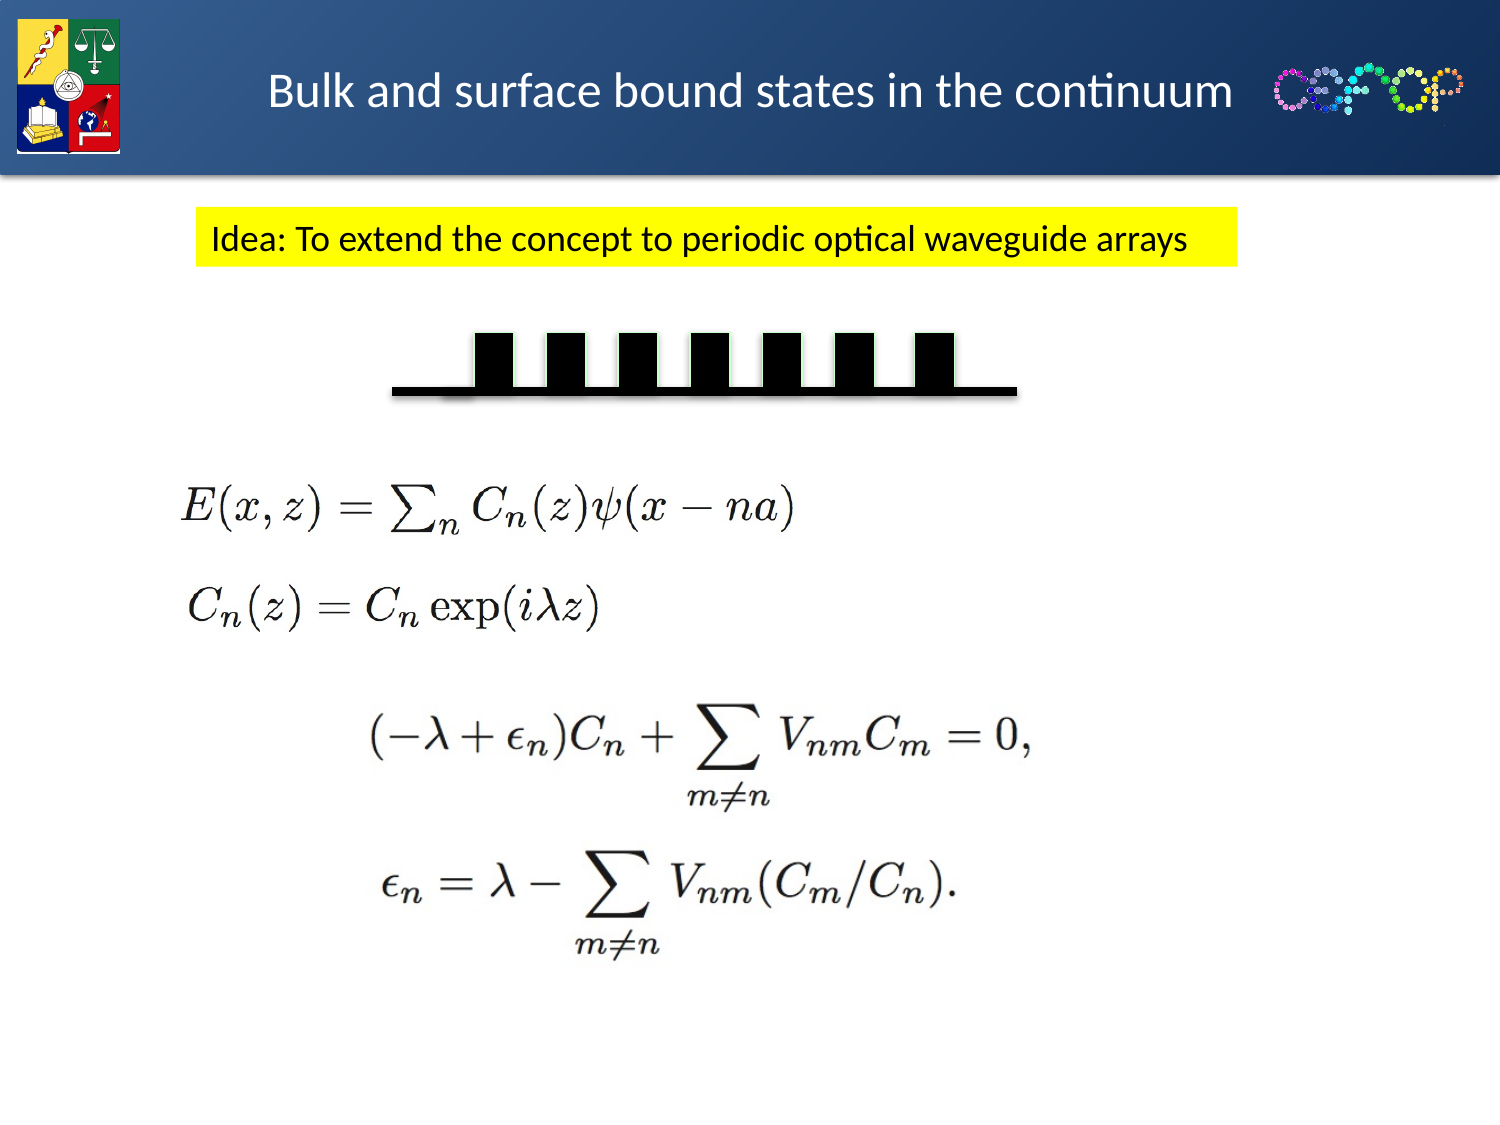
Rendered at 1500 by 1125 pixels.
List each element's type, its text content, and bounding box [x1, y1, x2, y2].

picture [171, 470, 805, 541]
picture [365, 823, 986, 974]
picture [334, 667, 1075, 822]
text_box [391, 332, 1018, 392]
picture [17, 18, 140, 160]
picture [1237, 24, 1500, 166]
picture [185, 579, 604, 642]
text_box Bulk and surface bound states in the continuum [0, 0, 1500, 176]
text_box Idea: To extend the concept to periodic optical waveguide arrays [196, 206, 1238, 267]
